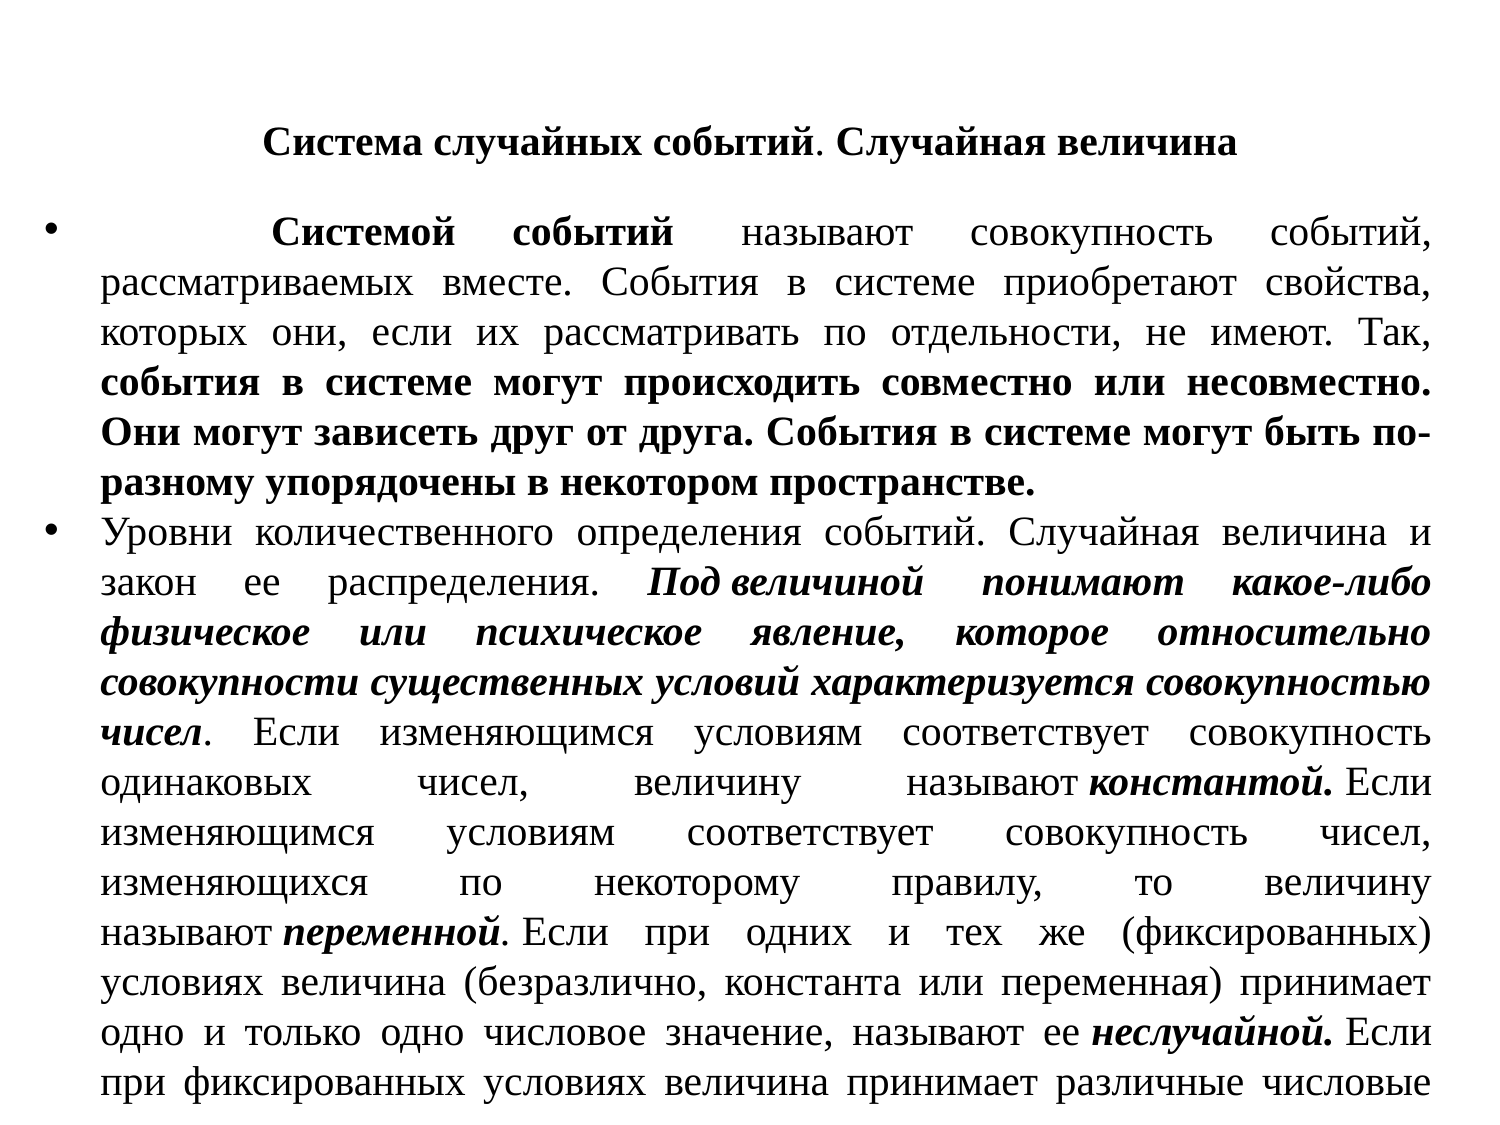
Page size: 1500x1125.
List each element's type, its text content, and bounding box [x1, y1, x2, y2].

text_box Система случайных событий. Случайная величина [75, 45, 1425, 196]
text_box Системой событий называют совокупность событий, рассматриваемых вместе. События в системе приобретают свойства, которых они, если их рассматривать по отдельности, не имеют. Так, события в системе могут происходить совместно или несовместно. Они могут зависеть друг от друга. События в системе могут быть по-разному упорядочены в некотором пространстве. Уровни количественного определения событий. Случайная величина и закон ее распределения. Под величиной понимают какое-либо физическое или психическое явление, которое относительно совокупности существенных условий характеризуется совокупностью чисел. Если изменяющимся условиям соответствует совокупность одинаковых чисел, величину называют константой. Если изменяющимся условиям соответствует совокупность чисел, изменяющихся по некоторому правилу, то величину называют переменной. Если при одних и тех же (фиксированных) условиях величина (безразлично, константа или переменная) принимает одно и только одно числовое значение, называют ее неслучайной. Если при фиксированных условиях величина принимает различные числовые значения, заранее неизвестно какие, такая величина называется случайной. Случайная величина – это числовая функция на множестве элементарных событий, где каждому элементарному событию ставится в соответствие число. [29, 196, 1447, 1005]
